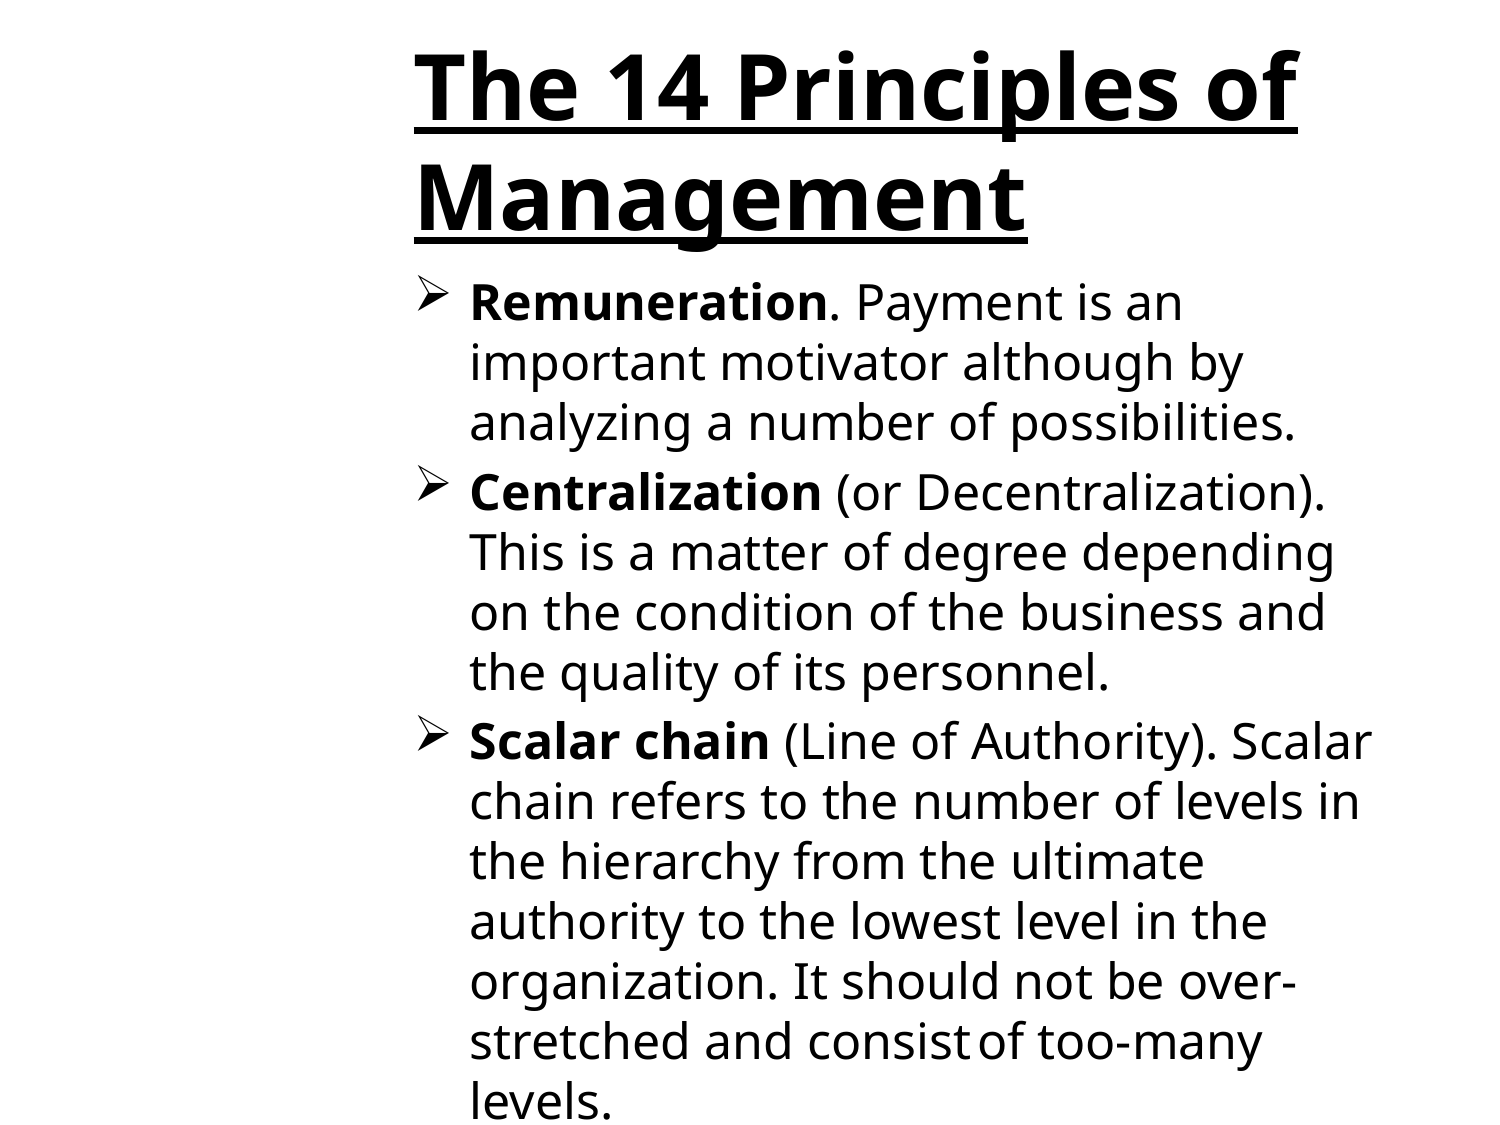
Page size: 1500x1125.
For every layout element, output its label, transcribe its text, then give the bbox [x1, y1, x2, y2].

list Remuneration. Payment is an important motivator although by analyzing a number of possibilities. Centralization (or Decentralization). This is a matter of degree depending on the condition of the business and the quality of its personnel. Scalar chain (Line of Authority). Scalar chain refers to the number of levels in the hierarchy from the ultimate authority to the lowest level in the organization. It should not be over-stretched and consist of too-many levels. [398, 262, 1426, 1006]
title The 14 Principles of Management [398, 44, 1426, 233]
